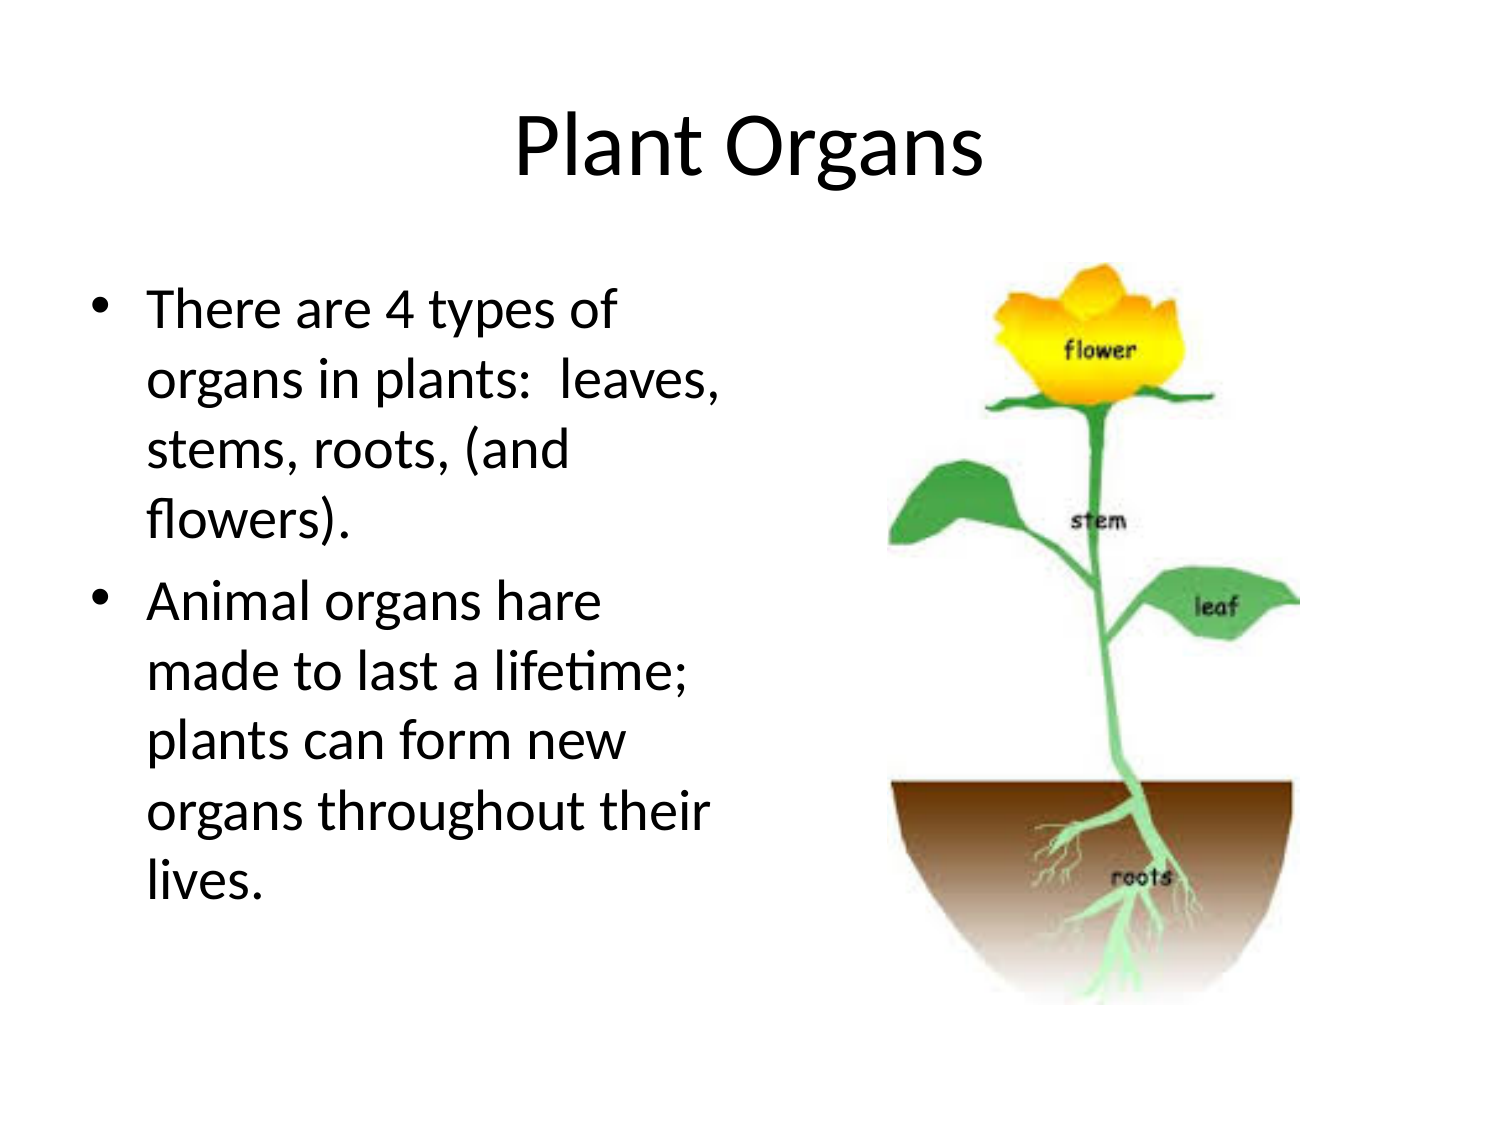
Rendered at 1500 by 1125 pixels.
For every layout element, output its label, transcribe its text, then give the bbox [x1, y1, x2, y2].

title Plant Organs [75, 45, 1425, 233]
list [762, 262, 1426, 1006]
list There are 4 types of organs in plants: leaves, stems, roots, (and flowers). Animal organs hare made to last a lifetime; plants can form new organs throughout their lives. [75, 262, 738, 1005]
